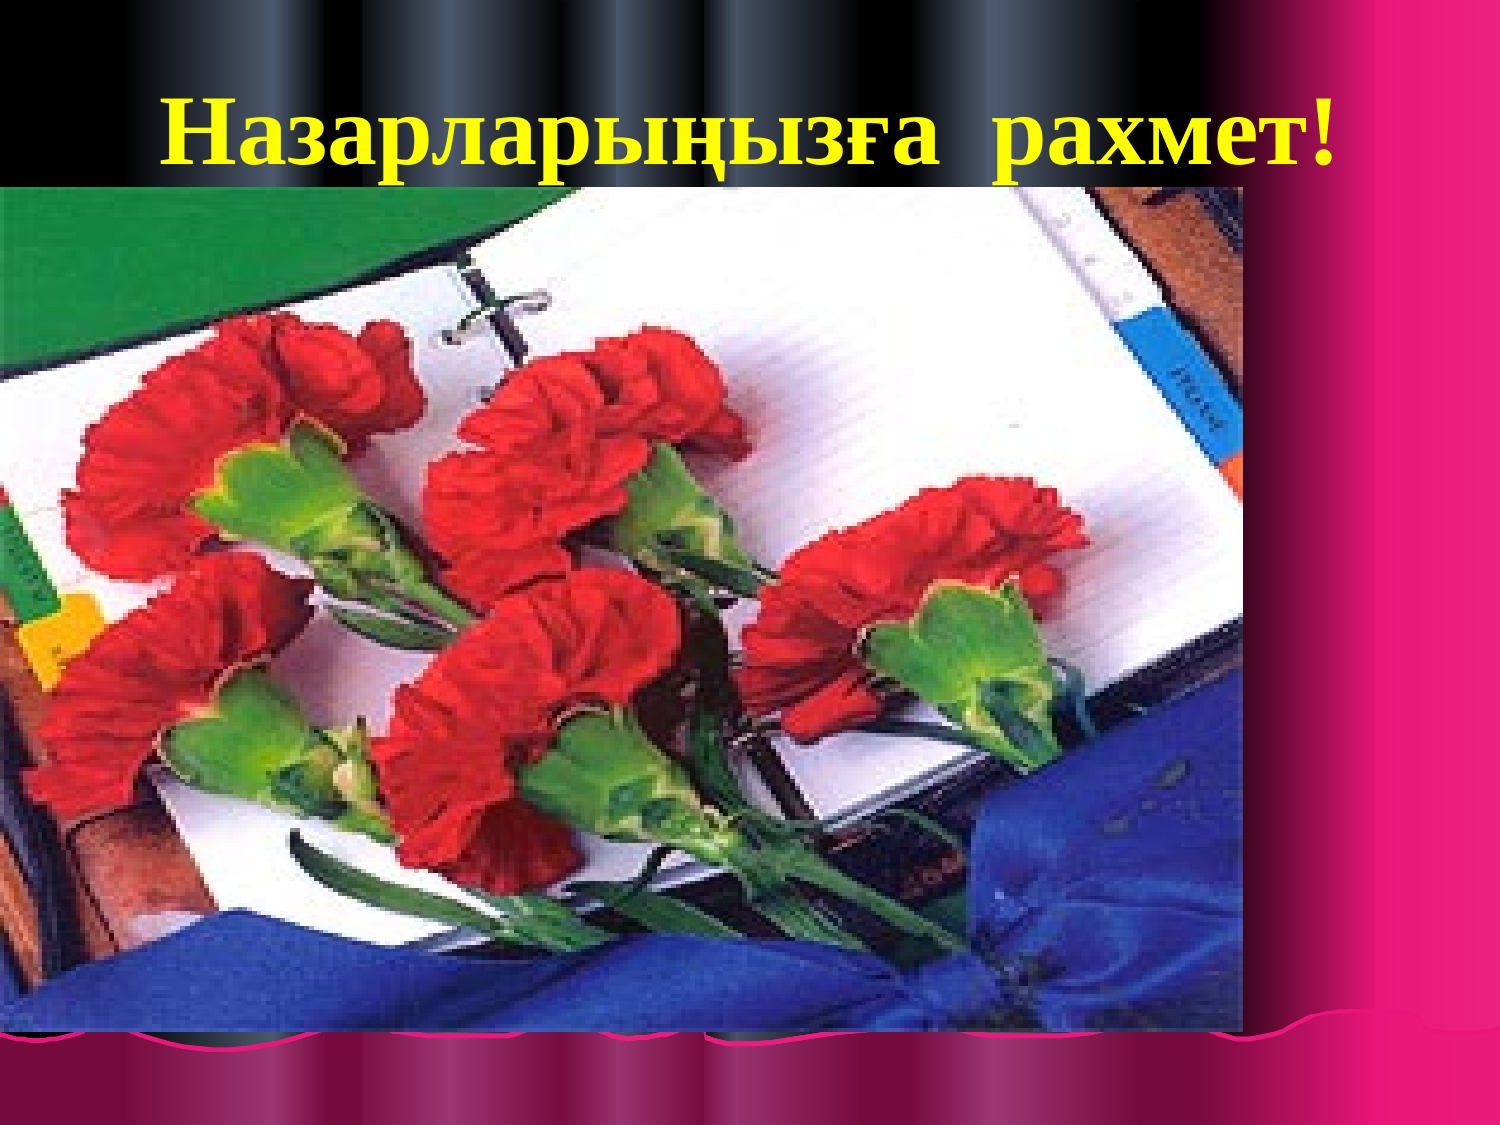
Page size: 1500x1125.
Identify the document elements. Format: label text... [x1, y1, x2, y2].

title Назарларыңызға рахмет! [52, 34, 1450, 235]
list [0, 187, 1243, 1032]
